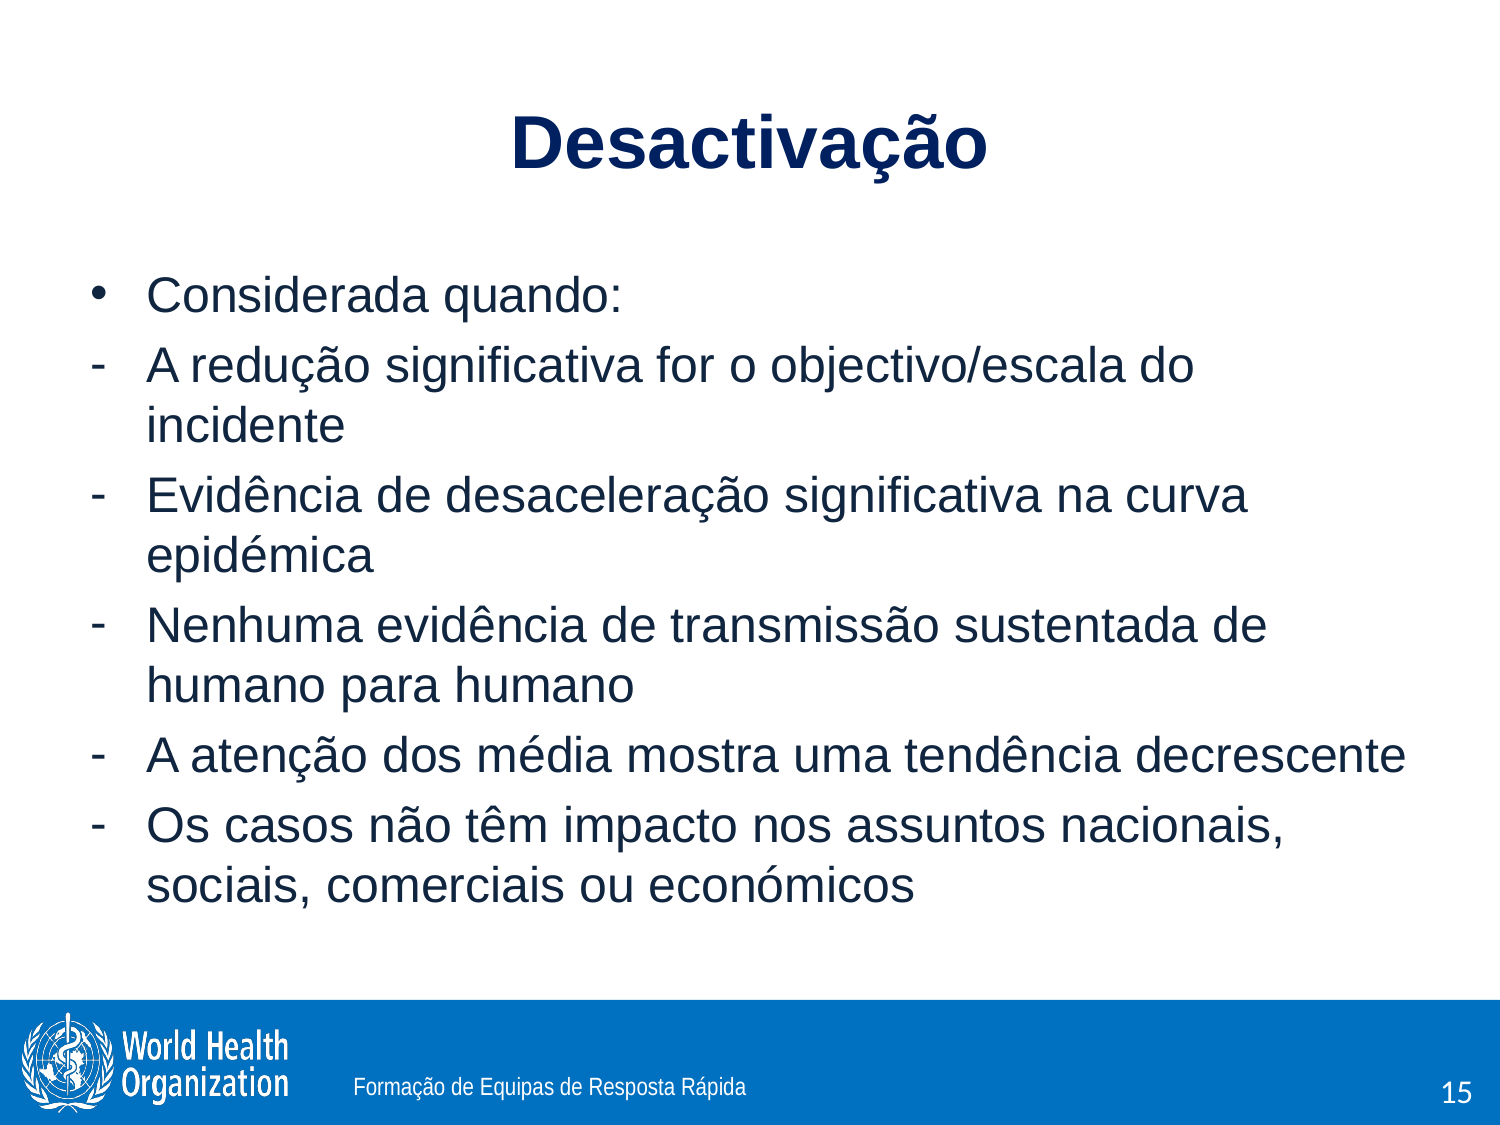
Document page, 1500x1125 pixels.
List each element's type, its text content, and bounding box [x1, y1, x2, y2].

title Desactivação [75, 45, 1425, 233]
picture [21, 1012, 288, 1113]
list Considerada quando: A redução significativa for o objectivo/escala do incidente Evidência de desaceleração significativa na curva epidémica Nenhuma evidência de transmissão sustentada de humano para humano A atenção dos média mostra uma tendência decrescente Os casos não têm impacto nos assuntos nacionais, sociais, comerciais ou económicos [75, 255, 1425, 752]
